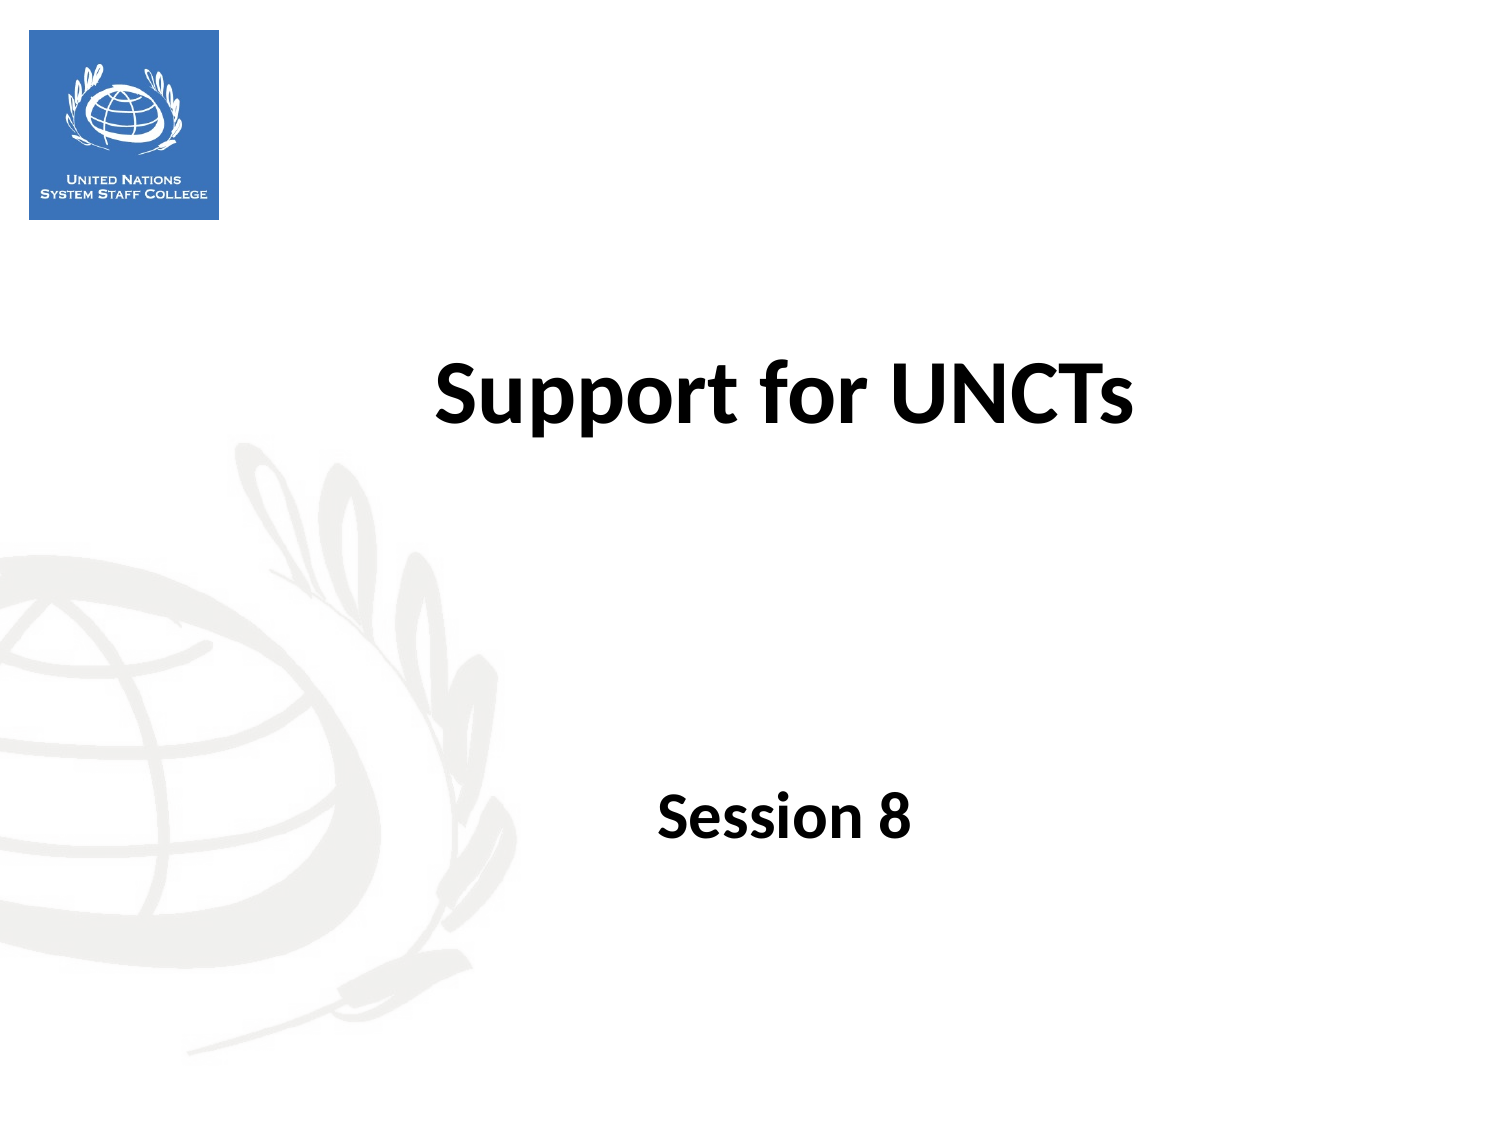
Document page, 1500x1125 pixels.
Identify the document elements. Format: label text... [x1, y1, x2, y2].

title Support for UNCTs Session 8 [147, 184, 1423, 1000]
picture [29, 30, 219, 220]
